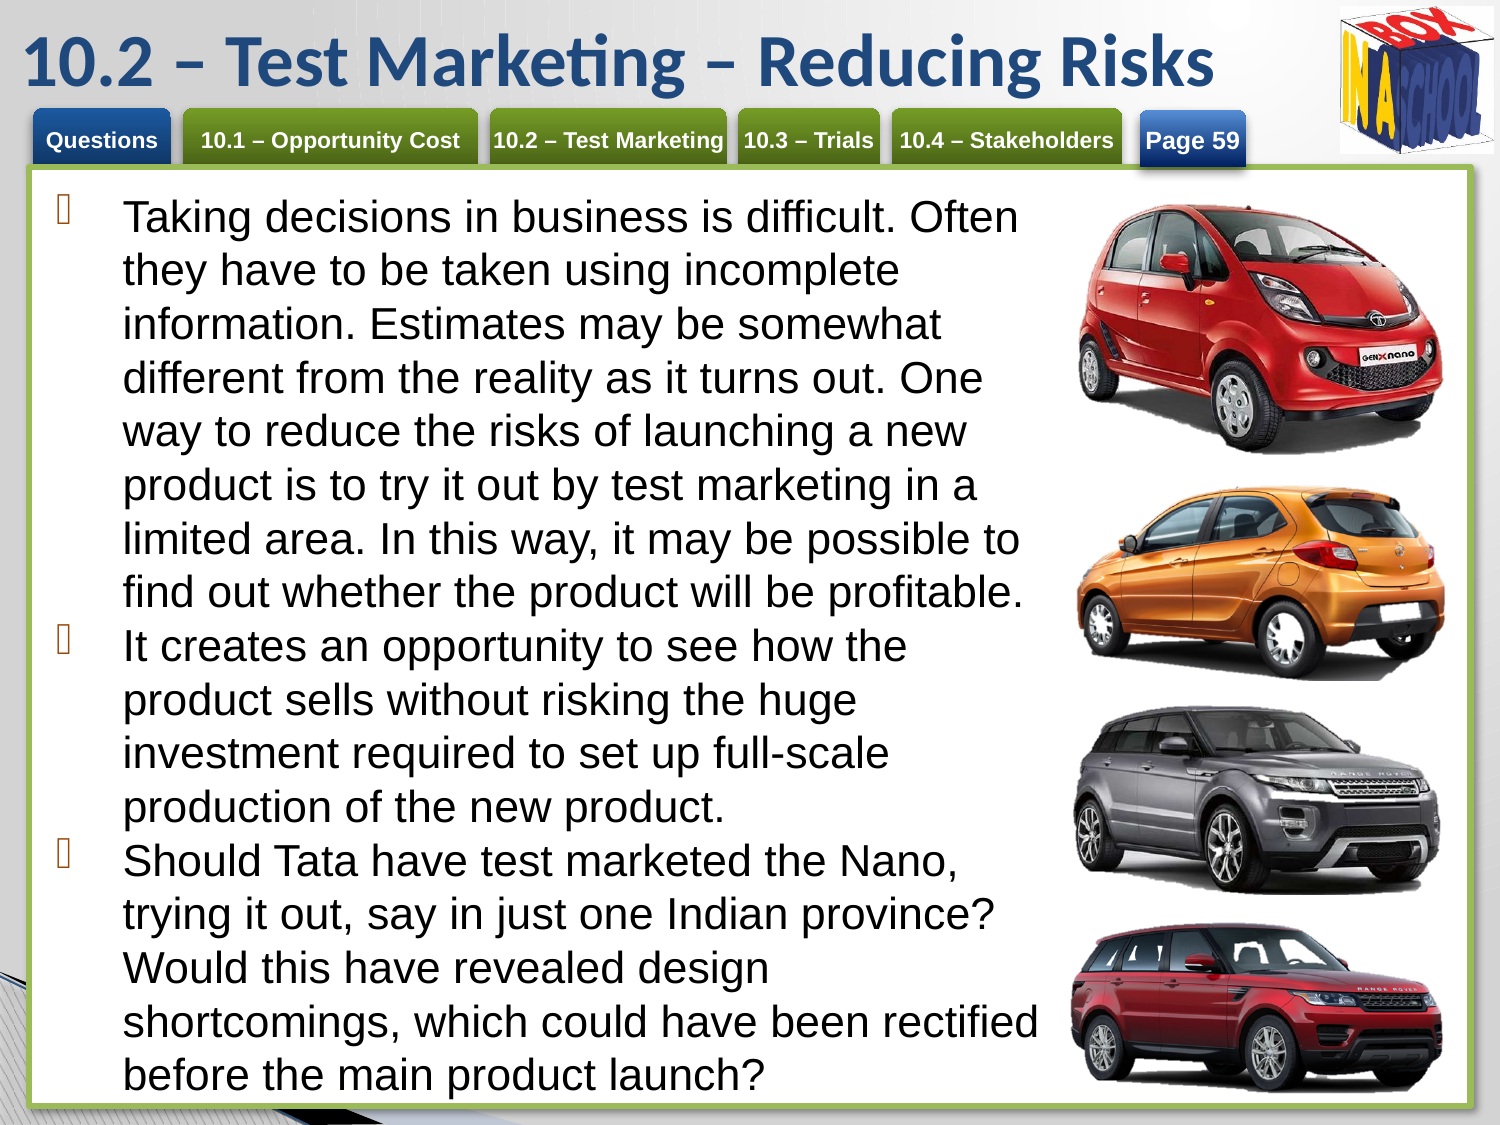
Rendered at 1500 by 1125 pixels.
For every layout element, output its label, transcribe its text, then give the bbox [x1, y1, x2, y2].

picture [1068, 917, 1448, 1095]
picture [1340, 6, 1495, 154]
picture [1068, 703, 1445, 895]
title 10.2 – Test Marketing – Reducing Risks [5, 11, 1270, 102]
picture [1068, 479, 1448, 681]
picture [281, 1114, 303, 1125]
text_box Taking decisions in business is difficult. Often they have to be taken using incomplete information. Estimates may be somewhat different from the reality as it turns out. One way to reduce the risks of launching a new product is to try it out by test marketing in a limited area. In this way, it may be possible to find out whether the product will be profitable. It creates an opportunity to see how the product sells without risking the huge investment required to set up full-scale production of the new product. Should Tata have test marketed the Nano, trying it out, say in just one Indian province? Would this have revealed design shortcomings, which could have been rectified before the main product launch? [41, 179, 1069, 1108]
text_box Page 59 [1139, 109, 1247, 167]
picture [1068, 200, 1448, 457]
